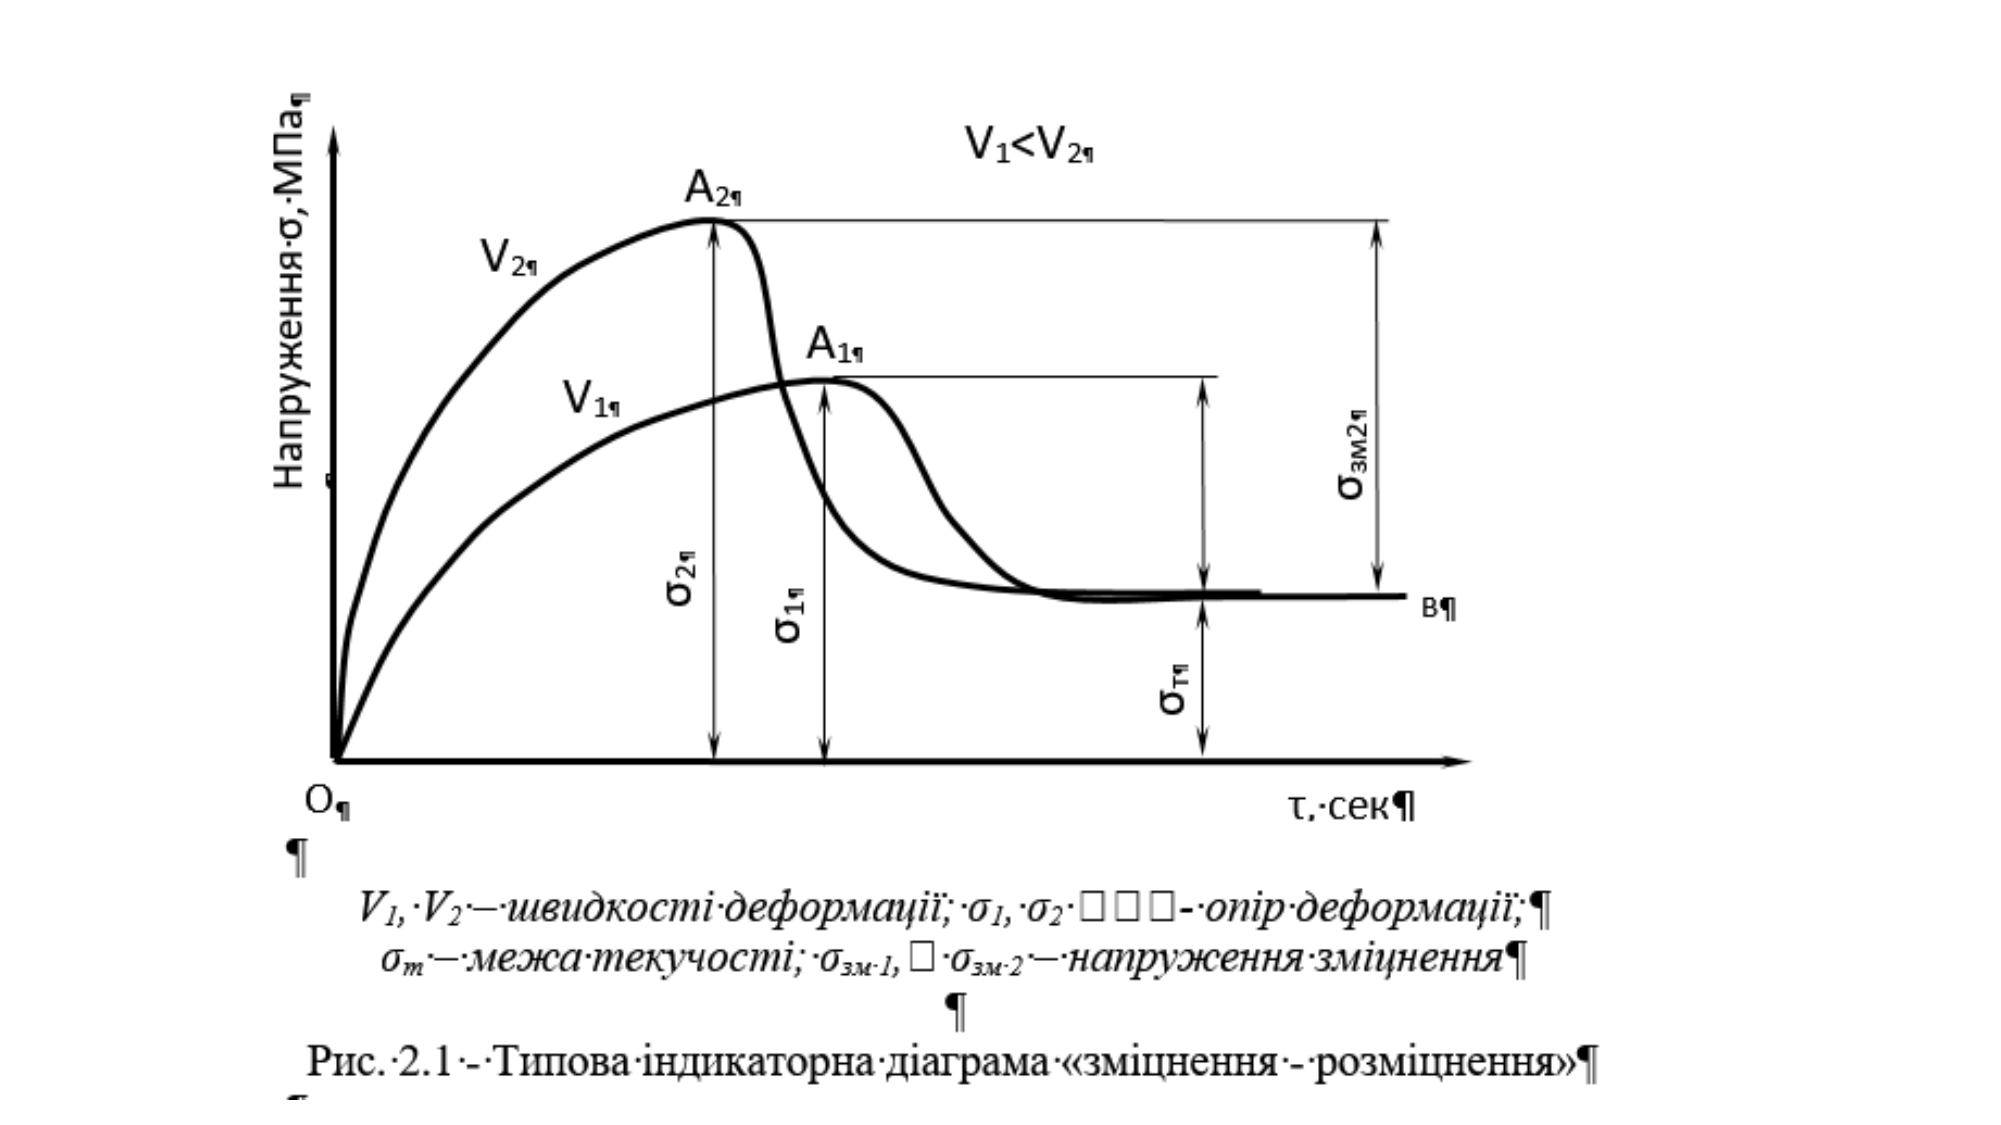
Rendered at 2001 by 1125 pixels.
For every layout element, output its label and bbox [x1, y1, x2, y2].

list [172, 72, 1630, 1100]
